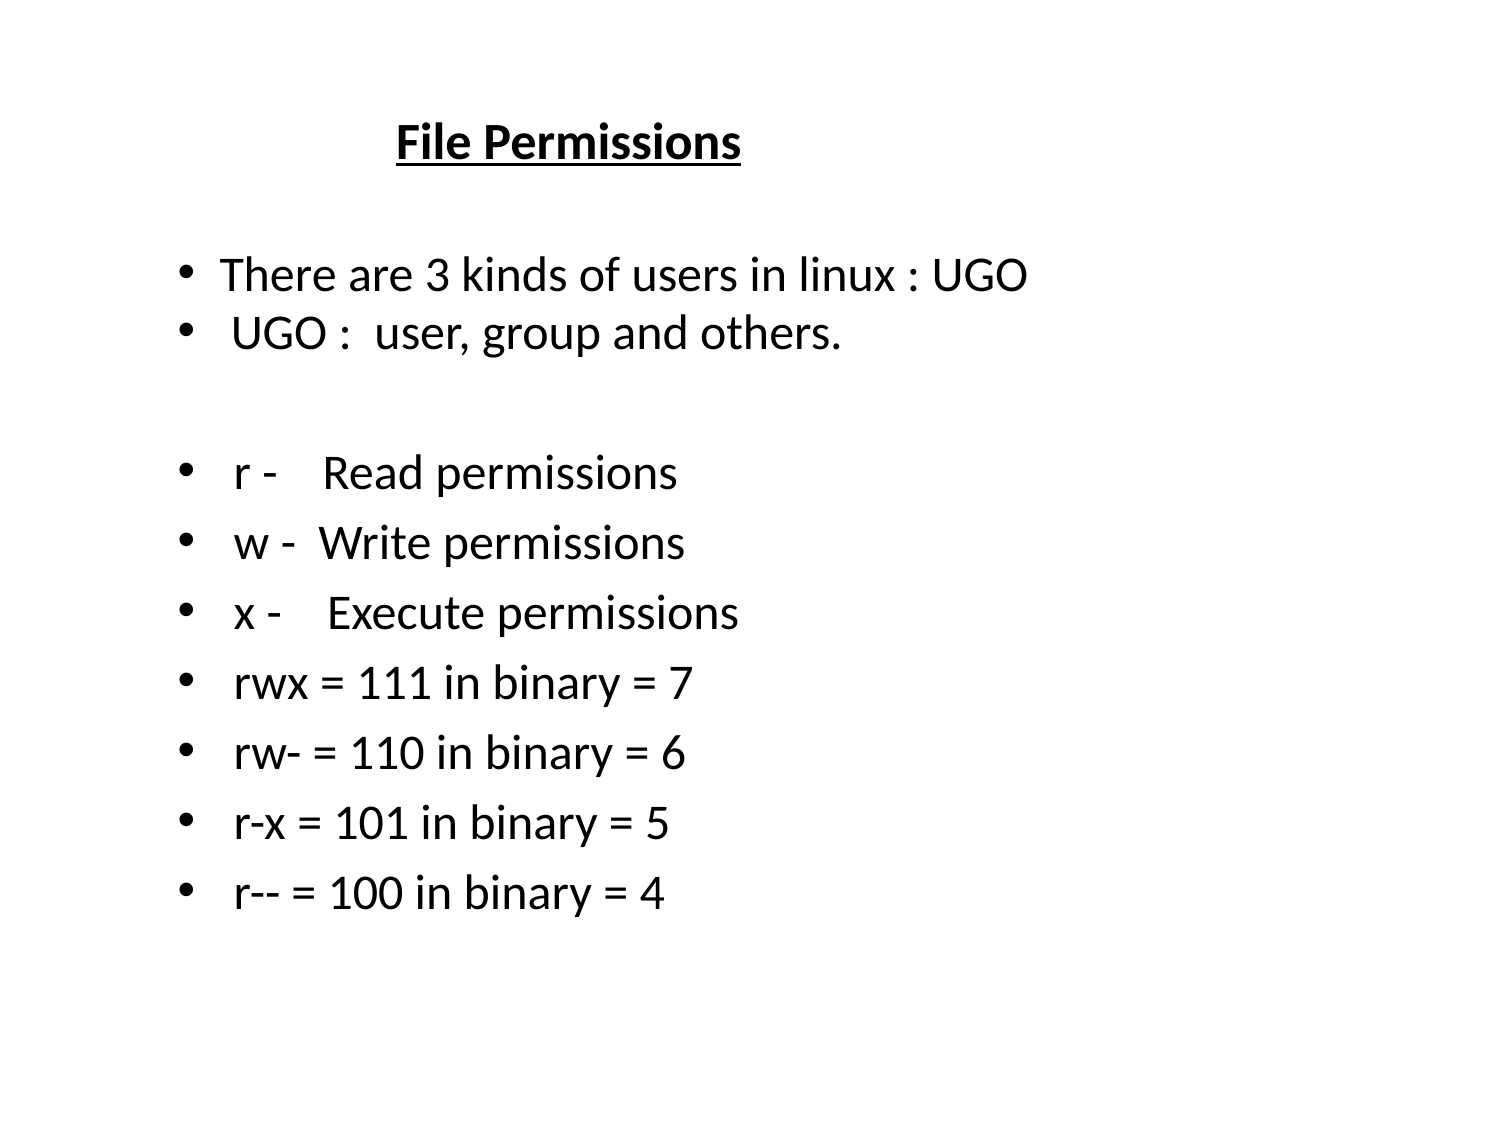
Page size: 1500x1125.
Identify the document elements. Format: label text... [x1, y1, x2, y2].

title File Permissions [62, 99, 1075, 241]
list There are 3 kinds of users in linux : UGO UGO : user, group and others. r - Read permissions w - Write permissions x - Execute permissions rwx = 111 in binary = 7 rw- = 110 in binary = 6 r-x = 101 in binary = 5 r-- = 100 in binary = 4 [162, 245, 1388, 1025]
